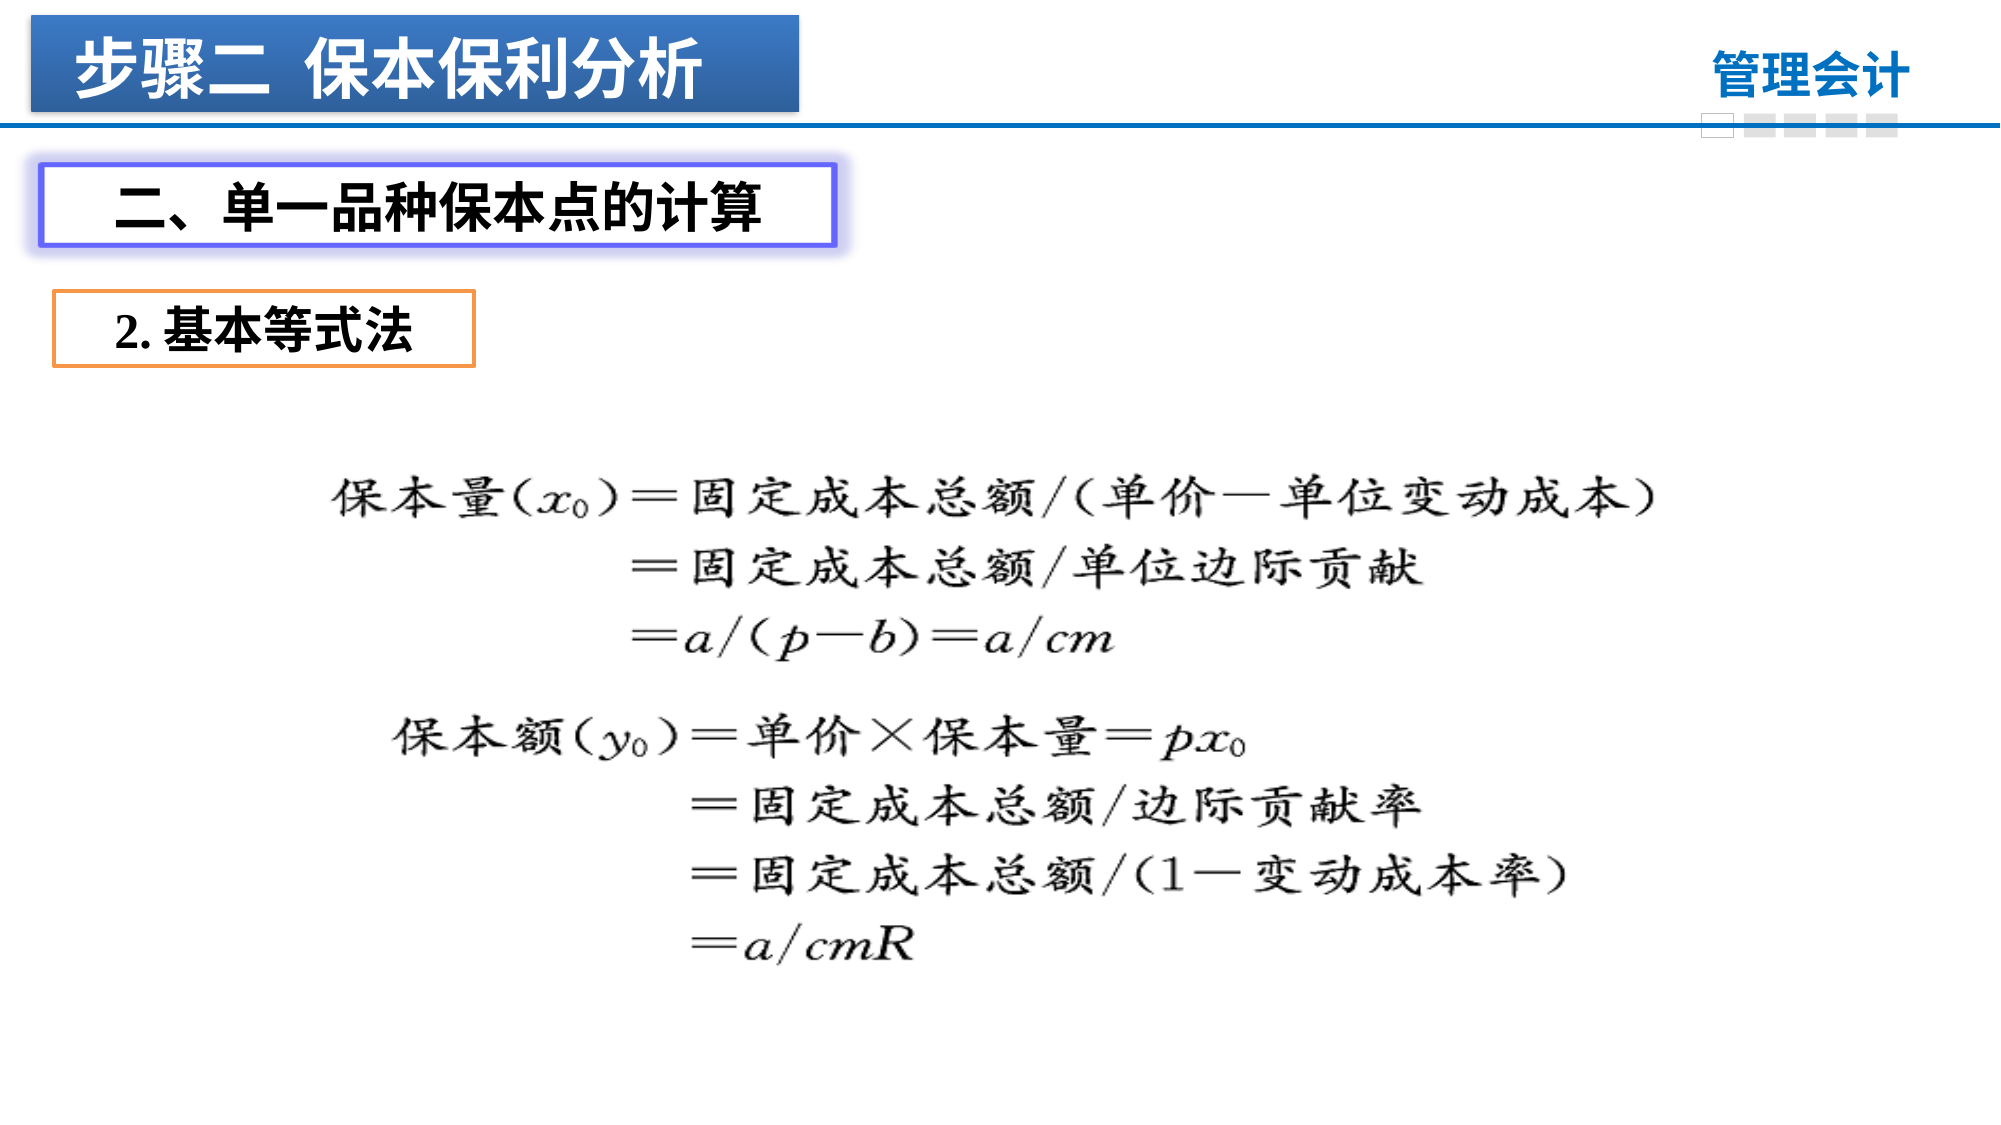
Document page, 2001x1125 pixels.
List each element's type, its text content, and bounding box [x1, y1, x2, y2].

picture [326, 458, 1683, 684]
text_box 2.基本等式法 [52, 289, 476, 368]
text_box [31, 14, 800, 117]
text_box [5, 136, 871, 273]
picture [377, 702, 1582, 987]
